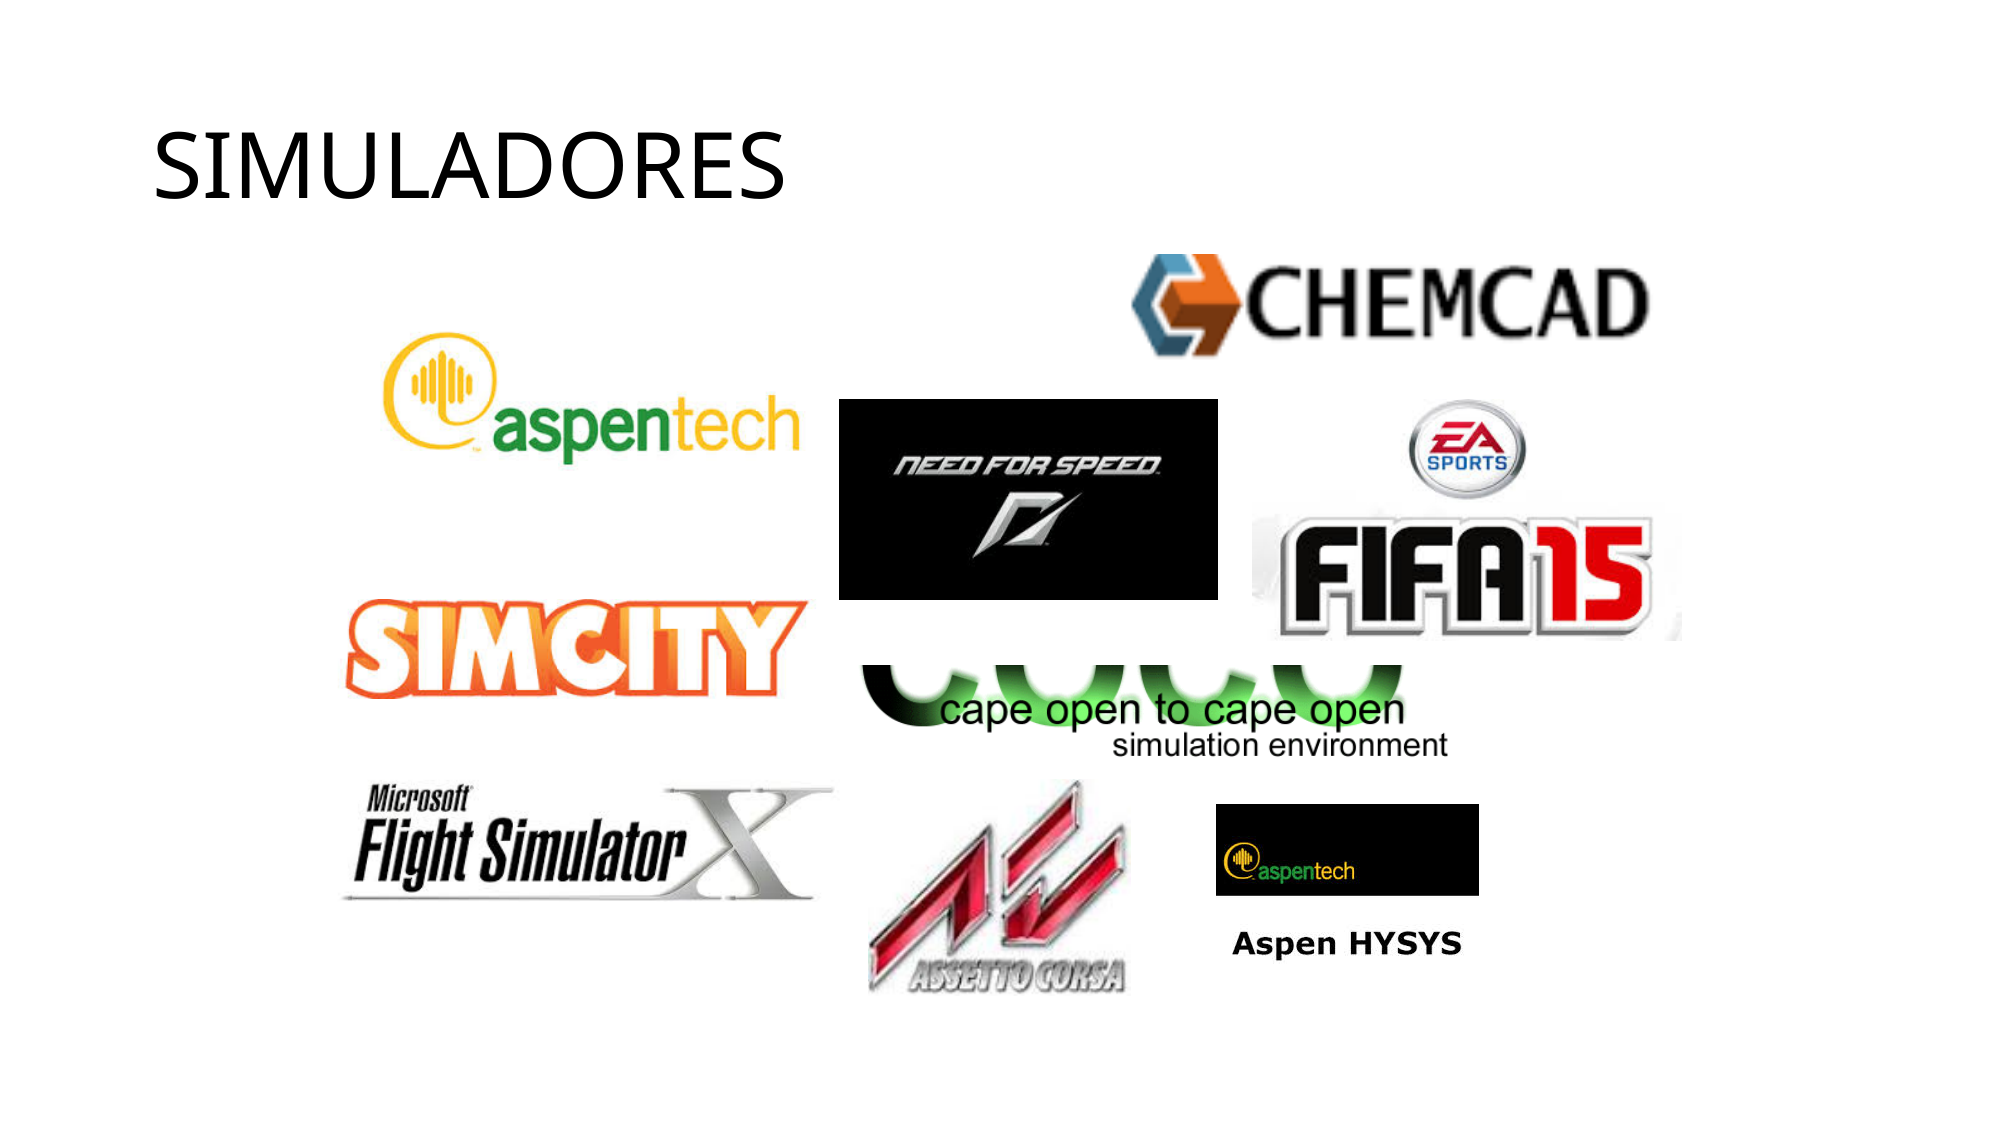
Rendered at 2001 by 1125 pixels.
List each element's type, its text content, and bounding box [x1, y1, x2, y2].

picture [850, 665, 1466, 768]
picture [868, 779, 1131, 996]
picture [328, 760, 840, 917]
picture [341, 322, 1218, 600]
title SIMULADORES [137, 59, 1863, 278]
picture [1215, 804, 1479, 997]
picture [1252, 399, 1682, 641]
picture [328, 599, 826, 699]
picture [1130, 254, 1682, 363]
